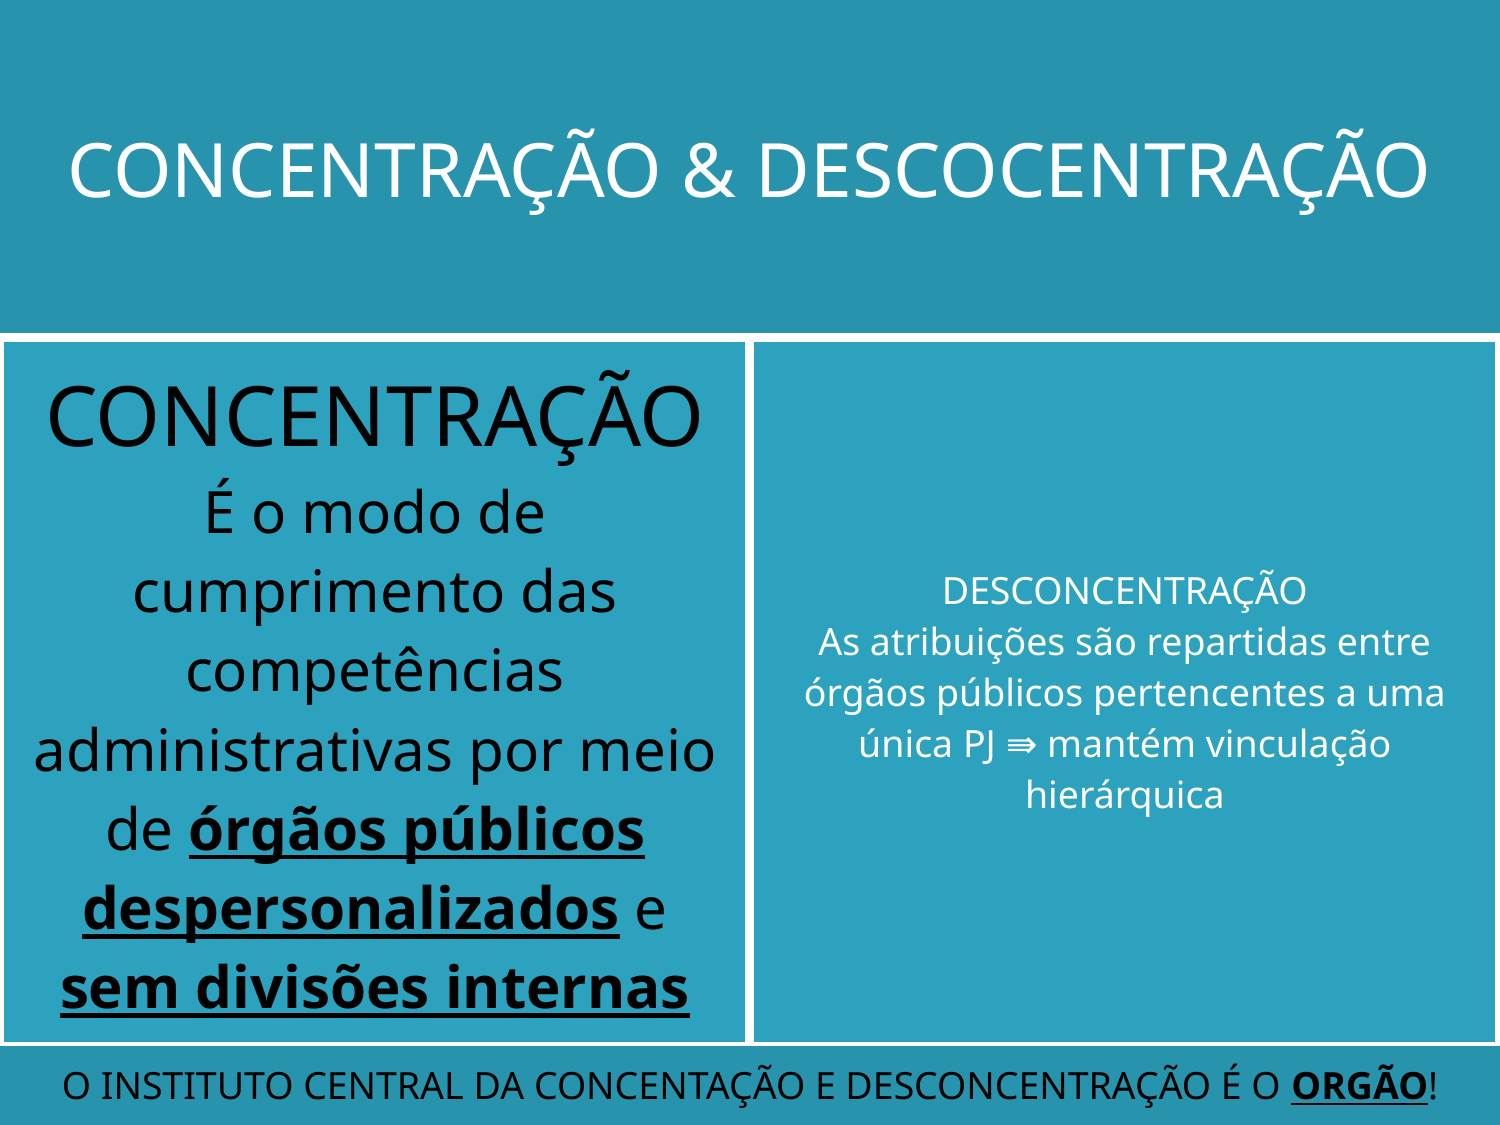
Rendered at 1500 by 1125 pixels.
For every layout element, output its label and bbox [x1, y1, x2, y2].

list [0, 0, 1500, 1125]
